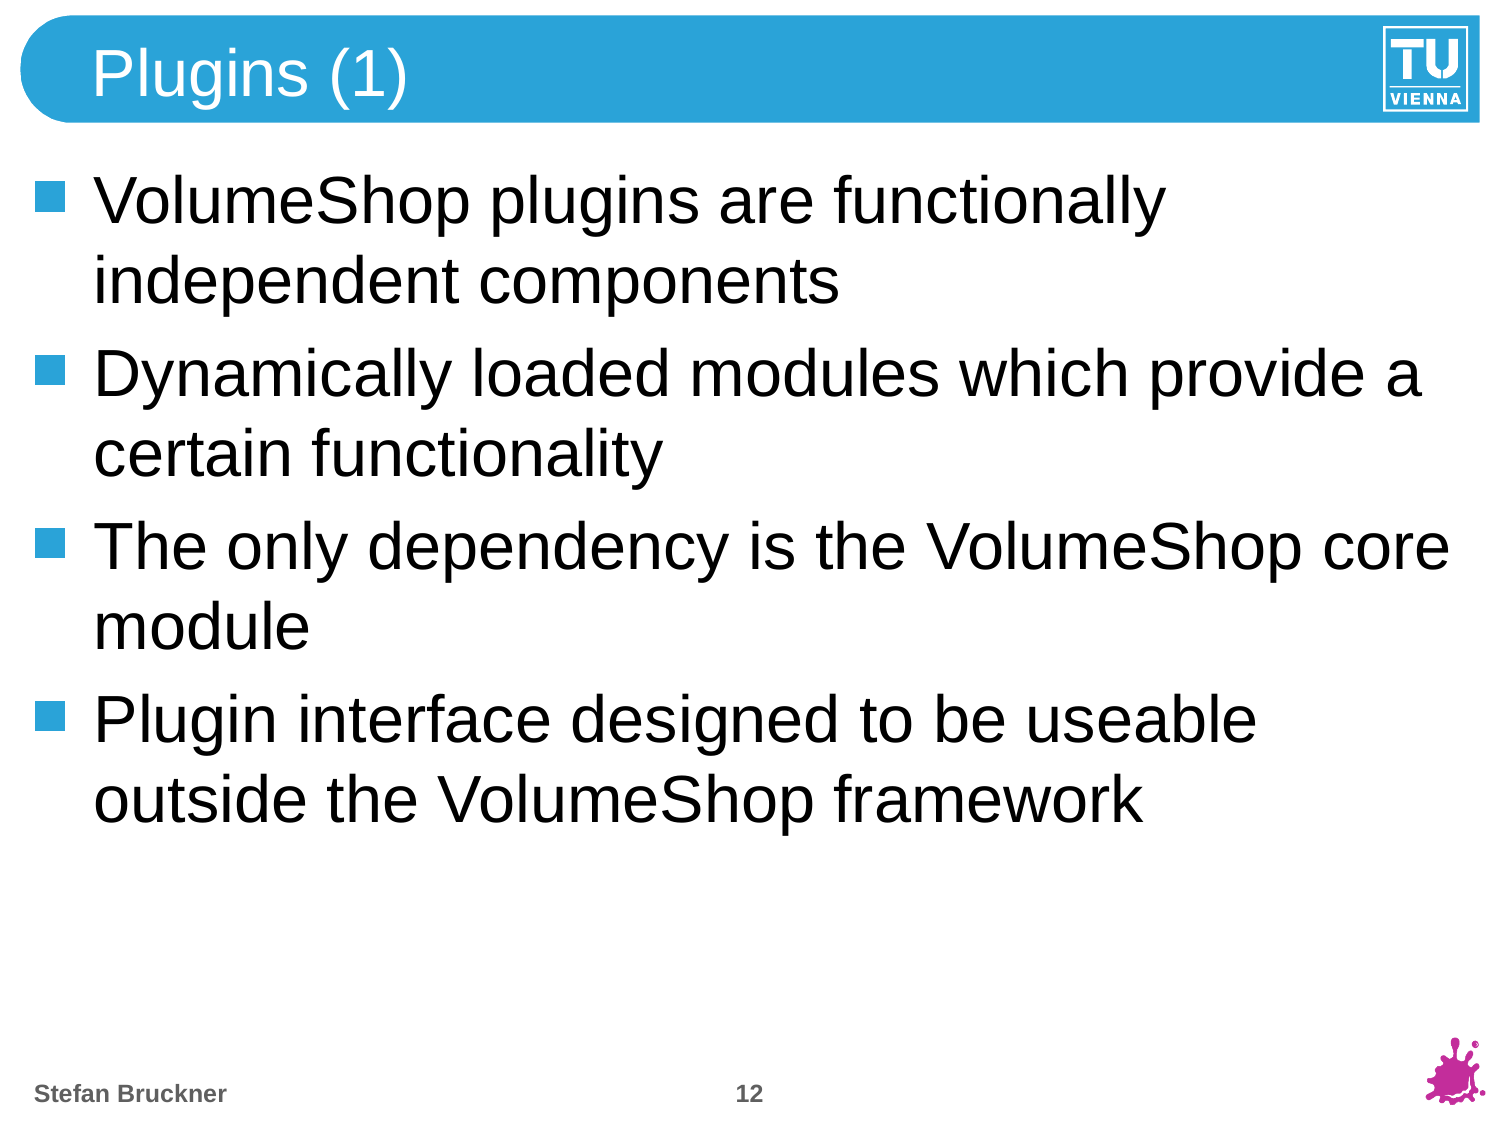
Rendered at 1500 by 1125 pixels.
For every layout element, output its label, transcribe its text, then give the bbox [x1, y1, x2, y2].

title Plugins (1) [76, 6, 1351, 132]
list VolumeShop plugins are functionally independent components Dynamically loaded modules which provide a certain functionality The only dependency is the VolumeShop core module Plugin interface designed to be useable outside the VolumeShop framework [19, 148, 1481, 1048]
footer Stefan Bruckner [18, 1067, 637, 1118]
slide_number 11 [660, 1067, 839, 1118]
